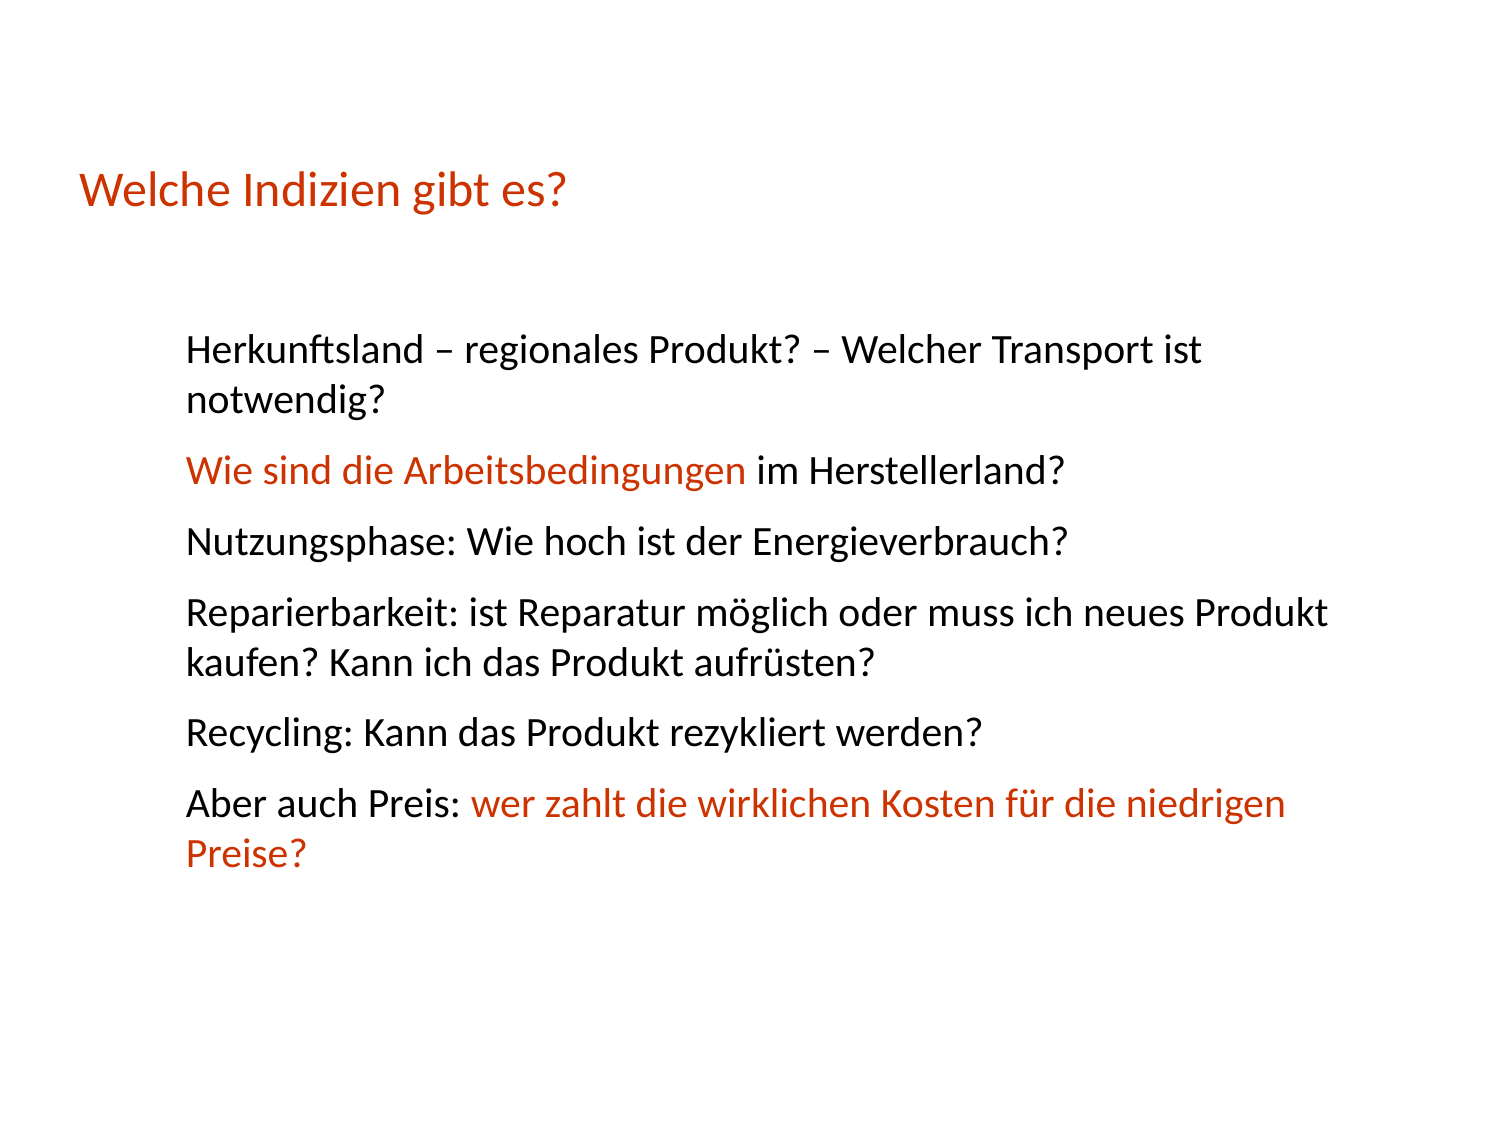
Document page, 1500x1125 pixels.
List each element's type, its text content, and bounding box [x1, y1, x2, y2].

text_box Herkunftsland – regionales Produkt? – Welcher Transport ist notwendig? Wie sind die Arbeitsbedingungen im Herstellerland? Nutzungsphase: Wie hoch ist der Energieverbrauch? Reparierbarkeit: ist Reparatur möglich oder muss ich neues Produkt kaufen? Kann ich das Produkt aufrüsten? Recycling: Kann das Produkt rezykliert werden? Aber auch Preis: wer zahlt die wirklichen Kosten für die niedrigen Preise? [171, 314, 1424, 884]
text_box Welche Indizien gibt es? [64, 148, 1258, 224]
